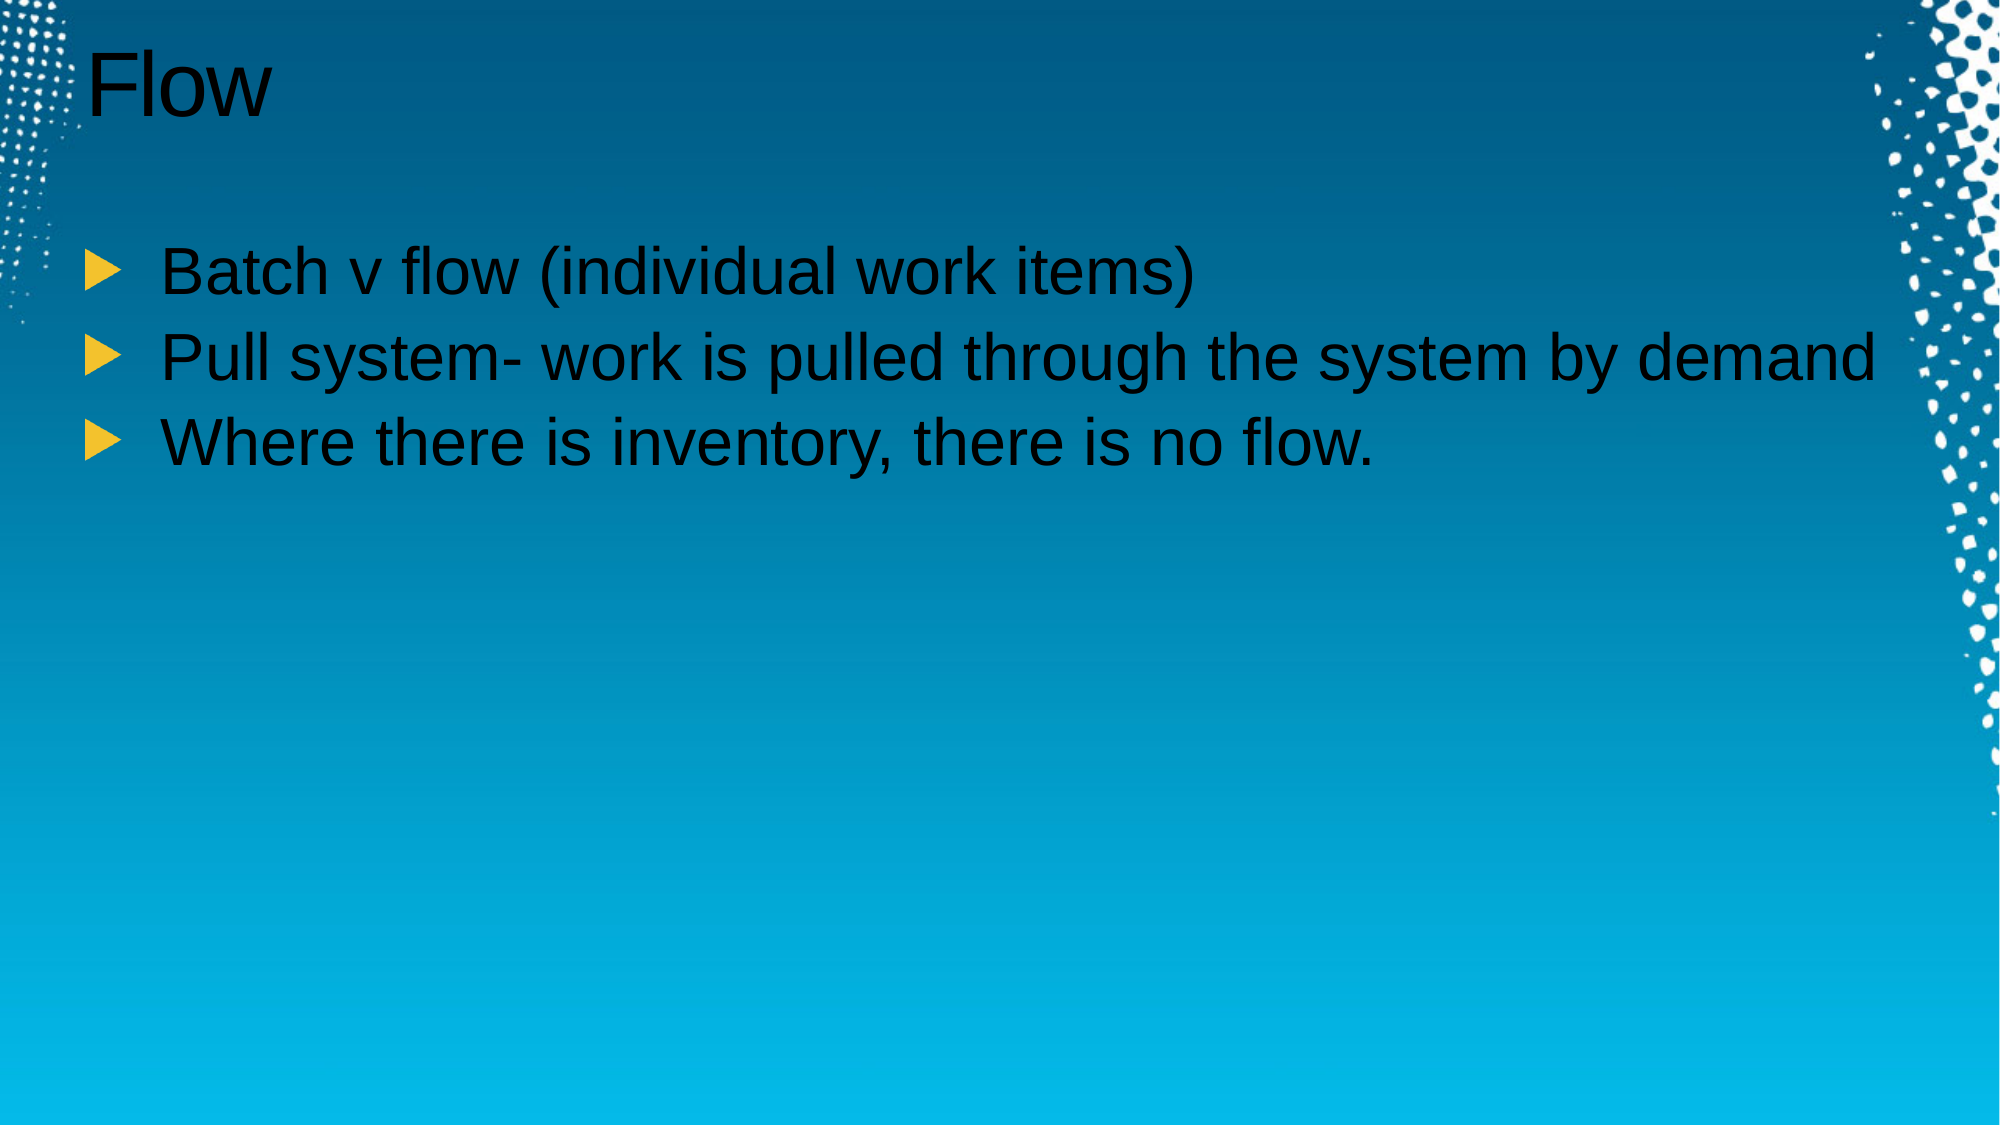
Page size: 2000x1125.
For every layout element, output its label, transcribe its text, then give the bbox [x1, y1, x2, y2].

picture [29, 27, 38, 38]
picture [1980, 460, 1987, 469]
picture [1960, 392, 1970, 403]
picture [1991, 637, 2000, 652]
picture [0, 24, 9, 33]
picture [26, 57, 34, 68]
picture [56, 47, 64, 55]
picture [1968, 481, 1978, 492]
picture [1970, 426, 1980, 436]
picture [1930, 291, 1941, 297]
picture [1963, 535, 1977, 550]
picture [1889, 152, 1901, 166]
picture [33, 116, 40, 124]
picture [1941, 324, 1952, 332]
picture [58, 32, 66, 41]
picture [55, 62, 62, 69]
picture [1963, 335, 1972, 344]
picture [16, 143, 21, 151]
picture [11, 55, 21, 64]
picture [1955, 557, 1965, 573]
picture [42, 31, 53, 39]
picture [1921, 0, 1934, 8]
picture [1992, 438, 2000, 448]
picture [33, 88, 42, 97]
picture [17, 129, 23, 136]
picture [1898, 188, 1912, 198]
picture [18, 0, 29, 6]
picture [1957, 187, 1971, 200]
picture [1919, 367, 1930, 378]
picture [54, 76, 60, 83]
picture [1993, 321, 2000, 339]
picture [1928, 399, 1939, 415]
picture [1953, 301, 1962, 312]
picture [1920, 257, 1932, 264]
picture [1978, 517, 1987, 527]
picture [1942, 465, 1958, 483]
picture [1974, 683, 1985, 694]
picture [1990, 492, 2000, 505]
picture [1925, 141, 1935, 155]
picture [1972, 312, 1985, 322]
picture [1925, 87, 1941, 99]
picture [24, 72, 32, 79]
picture [1935, 0, 2000, 306]
picture [1982, 714, 1993, 729]
picture [0, 155, 5, 163]
picture [1948, 413, 1958, 424]
picture [1946, 525, 1956, 533]
picture [1994, 382, 2000, 391]
picture [86, 250, 119, 289]
picture [1952, 502, 1967, 516]
picture [1926, 344, 1939, 358]
picture [1915, 109, 1924, 119]
picture [1995, 582, 2000, 595]
picture [1945, 213, 1955, 220]
picture [45, 16, 55, 24]
picture [16, 22, 23, 34]
picture [30, 14, 40, 23]
picture [1929, 27, 1945, 45]
picture [1911, 223, 1918, 230]
picture [1942, 269, 1953, 276]
picture [6, 97, 12, 105]
picture [86, 335, 119, 374]
picture [1946, 155, 1961, 167]
picture [1938, 122, 1950, 133]
picture [1932, 235, 1943, 241]
picture [34, 101, 43, 111]
picture [1963, 589, 1976, 607]
picture [1892, 212, 1902, 216]
picture [1991, 747, 2000, 765]
picture [1988, 691, 2000, 709]
picture [38, 74, 47, 80]
picture [1981, 604, 2000, 620]
picture [1979, 657, 1995, 676]
picture [33, 0, 42, 10]
picture [13, 41, 25, 49]
picture [1914, 274, 1920, 291]
picture [1922, 200, 1934, 207]
picture [43, 42, 49, 53]
picture [31, 131, 37, 138]
picture [1935, 379, 1948, 391]
picture [1955, 246, 1965, 256]
picture [1972, 570, 1986, 583]
picture [47, 0, 57, 10]
list Batch v flow (individual work items) Pull system- work is pulled through the system by demand Where there is inventory, there is no flow. [85, 237, 1914, 577]
title Flow [85, 37, 1914, 138]
picture [1963, 278, 1976, 291]
picture [1984, 349, 1992, 357]
picture [28, 42, 36, 53]
picture [1950, 359, 1960, 366]
picture [41, 59, 48, 67]
picture [18, 13, 26, 19]
picture [3, 10, 11, 18]
picture [1935, 177, 1945, 189]
picture [1935, 431, 1946, 449]
picture [86, 420, 119, 459]
picture [9, 84, 15, 91]
picture [0, 40, 9, 45]
picture [10, 69, 17, 78]
picture [1914, 308, 1929, 326]
picture [1988, 547, 2000, 561]
picture [1973, 368, 1982, 380]
picture [1914, 164, 1923, 177]
picture [1958, 445, 1968, 460]
picture [1969, 625, 1985, 642]
picture [1983, 404, 1992, 414]
